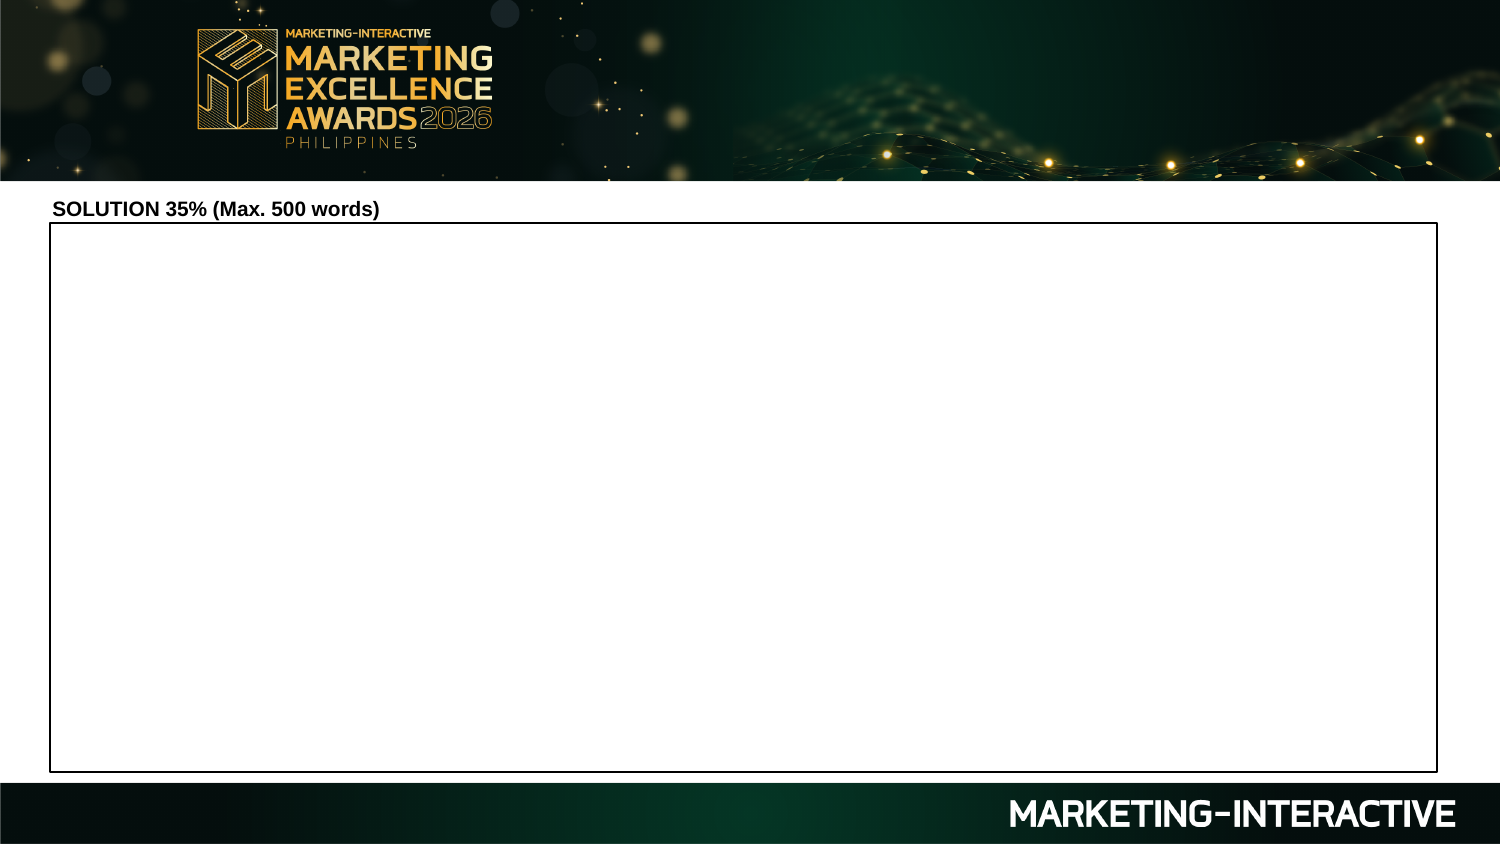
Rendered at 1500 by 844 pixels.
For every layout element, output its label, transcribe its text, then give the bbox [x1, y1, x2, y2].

text_box SOLUTION 35% (Max. 500 words) [37, 184, 1450, 228]
text_box [48, 221, 1440, 774]
picture [0, 0, 1500, 844]
